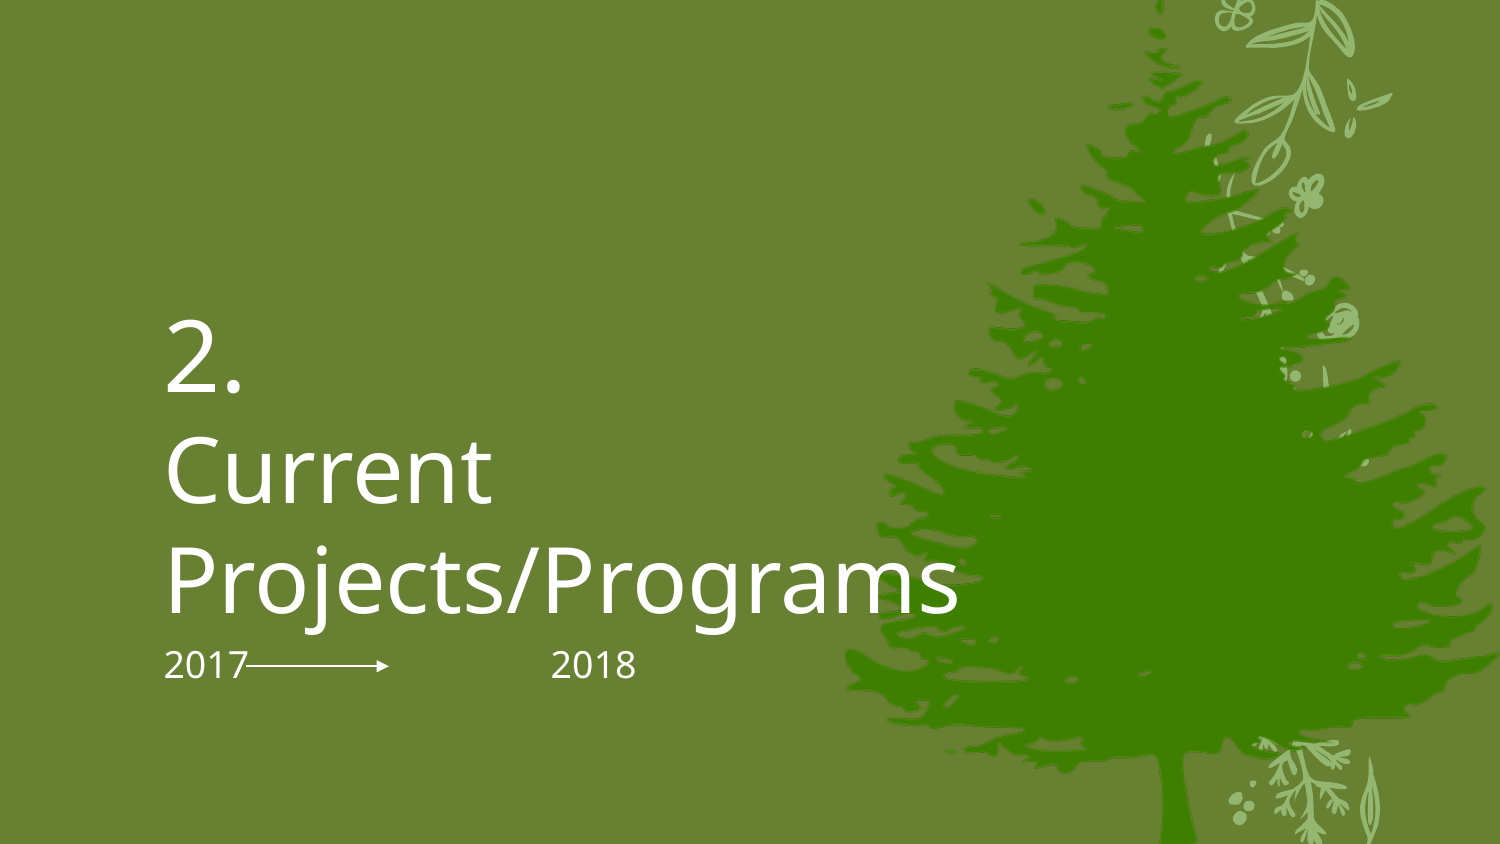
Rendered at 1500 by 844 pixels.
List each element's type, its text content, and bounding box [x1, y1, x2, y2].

title 2. Current Projects/Programs [148, 472, 840, 626]
picture [845, 0, 1500, 844]
subtitle 2017 2018 [148, 626, 840, 736]
